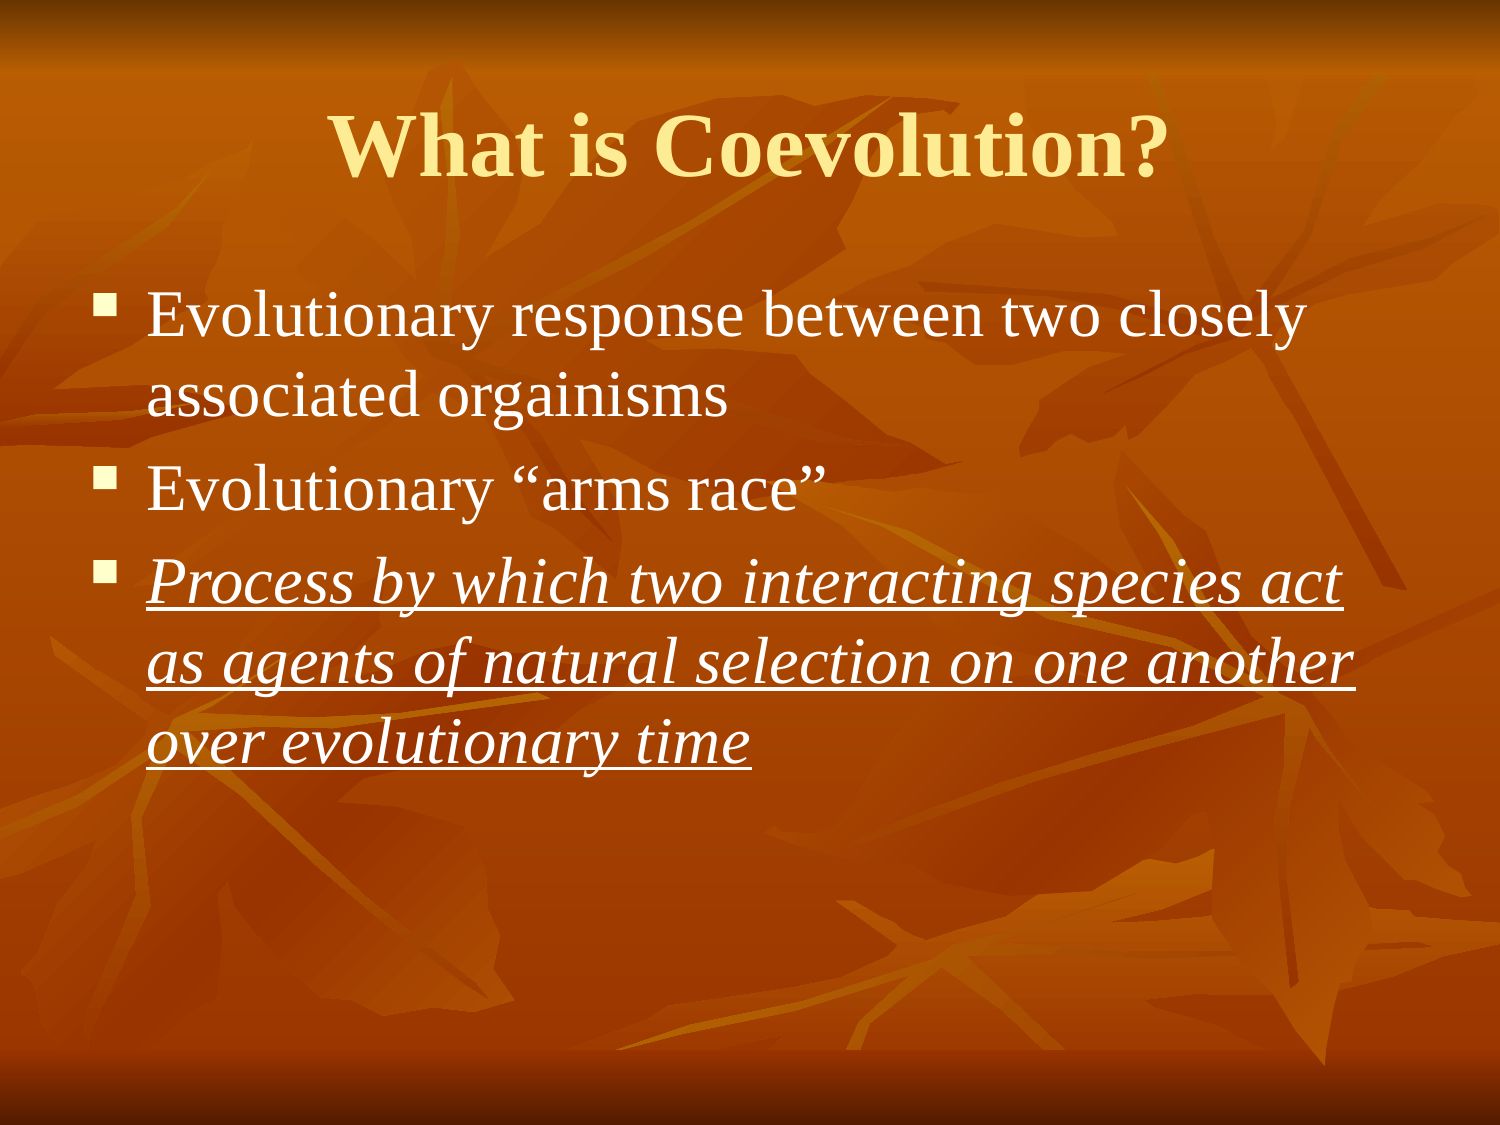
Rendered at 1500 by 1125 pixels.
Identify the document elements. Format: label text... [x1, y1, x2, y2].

list Evolutionary response between two closely associated orgainisms Evolutionary “arms race” Process by which two interacting species act as agents of natural selection on one another over evolutionary time [74, 262, 1426, 1006]
title What is Coevolution? [74, 45, 1426, 234]
